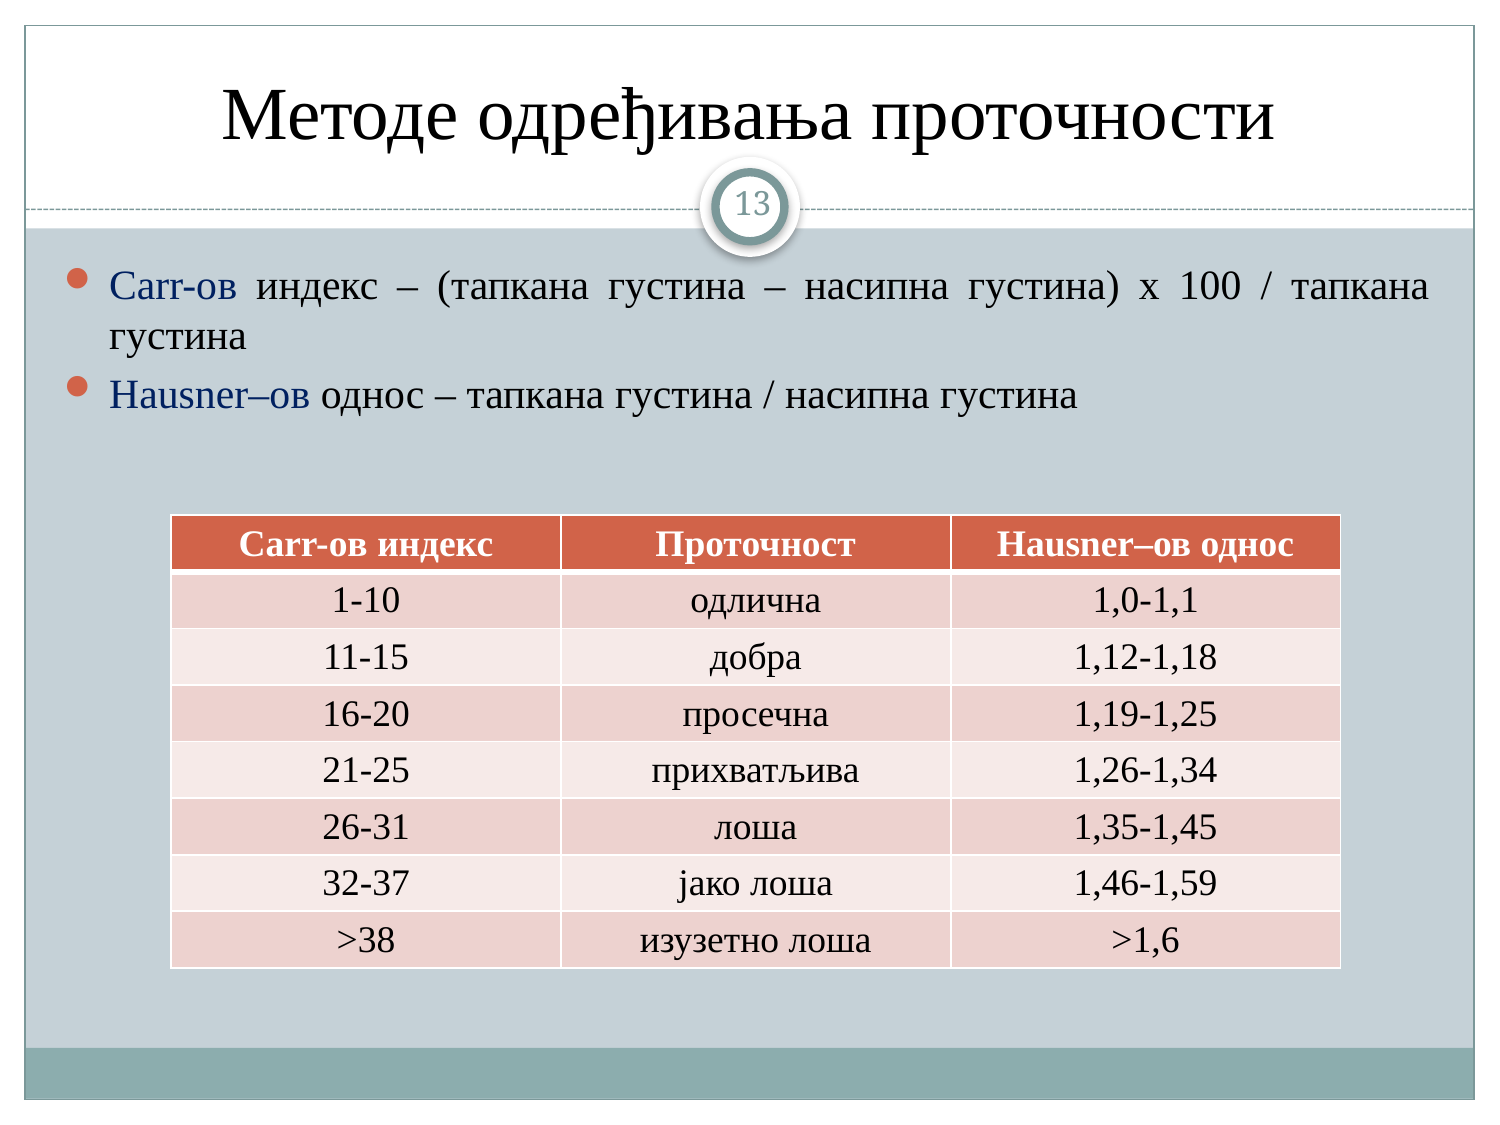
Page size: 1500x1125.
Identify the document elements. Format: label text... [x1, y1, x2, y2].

table_cell 1-10 [172, 575, 560, 628]
table_cell 1,35-1,45 [952, 799, 1340, 854]
table_cell 26-31 [172, 799, 560, 854]
table_cell 16-20 [172, 686, 560, 741]
table_cell просечна [562, 686, 950, 741]
table_cell 1,12-1,18 [952, 629, 1340, 684]
table_cell изузетно лоша [562, 912, 950, 967]
slide_number 13 [715, 168, 791, 241]
table_cell 1,26-1,34 [952, 742, 1340, 797]
table_cell одлична [562, 575, 950, 628]
table_cell лоша [562, 799, 950, 854]
table_cell 32-37 [172, 856, 560, 910]
table_cell >1,6 [952, 912, 1340, 967]
table_cell 1,46-1,59 [952, 856, 1340, 910]
table_cell >38 [172, 912, 560, 967]
table_header Проточност [562, 516, 950, 569]
table_cell 11-15 [172, 629, 560, 684]
table_cell јако лоша [562, 856, 950, 910]
table_header Hausner–ов однос [952, 516, 1340, 569]
table_cell 21-25 [172, 742, 560, 797]
table_cell 1,19-1,25 [952, 686, 1340, 741]
list Carr-oв индекс – (тапкана густина – насипна густина) x 100 / тапкана густина Hausner–oв однос – тапкана густина / насипна густина [49, 250, 1445, 1001]
table_cell добра [562, 629, 950, 684]
table_cell 1,0-1,1 [952, 575, 1340, 628]
table_header Carr-oв индекс [172, 516, 560, 569]
title Методе одређивања проточности [49, 37, 1450, 162]
table_cell прихватљива [562, 742, 950, 797]
